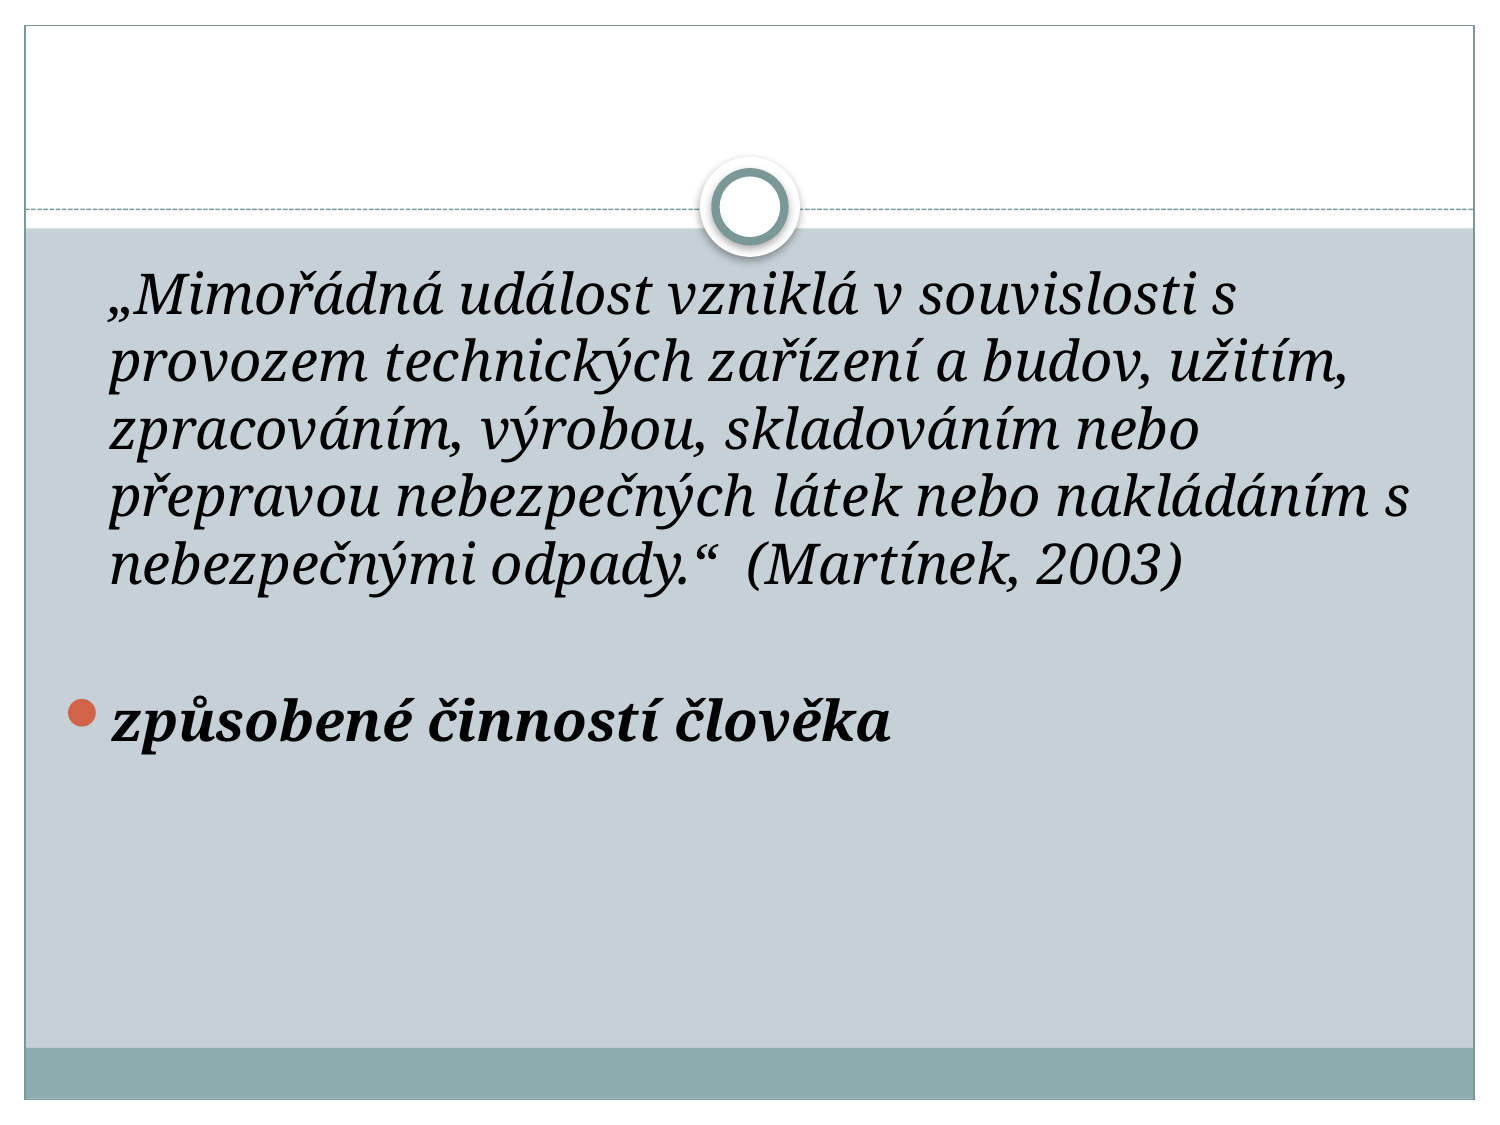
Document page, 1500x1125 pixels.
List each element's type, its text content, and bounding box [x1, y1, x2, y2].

list „Mimořádná událost vzniklá v souvislosti s provozem technických zařízení a budov, užitím, zpracováním, výrobou, skladováním nebo přepravou nebezpečných látek nebo nakládáním s nebezpečnými odpady.“ (Martínek, 2003) způsobené činností člověka [49, 250, 1445, 1001]
